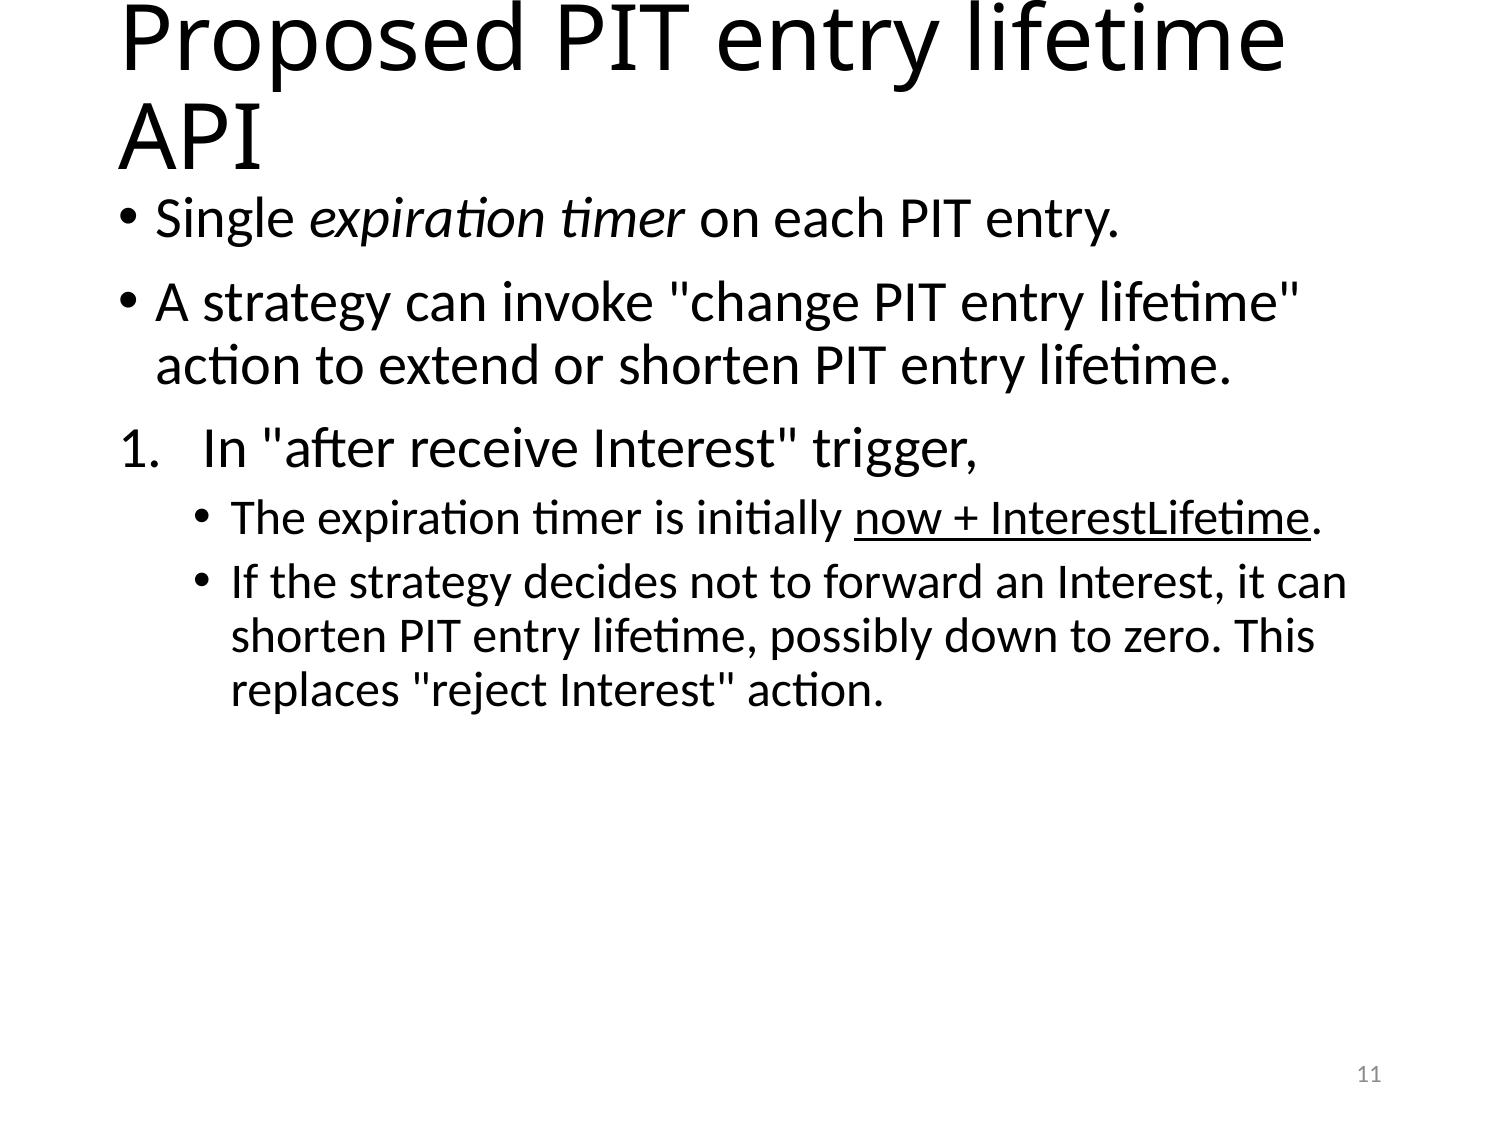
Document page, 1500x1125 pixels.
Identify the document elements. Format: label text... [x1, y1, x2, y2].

list Single expiration timer on each PIT entry. A strategy can invoke "change PIT entry lifetime" action to extend or shorten PIT entry lifetime. In "after receive Interest" trigger, The expiration timer is initially now + InterestLifetime. If the strategy decides not to forward an Interest, it can shorten PIT entry lifetime, possibly down to zero. This replaces "reject Interest" action. [103, 179, 1397, 1020]
title Proposed PIT entry lifetime API [103, 29, 1397, 150]
slide_number 11 [1059, 1042, 1397, 1103]
